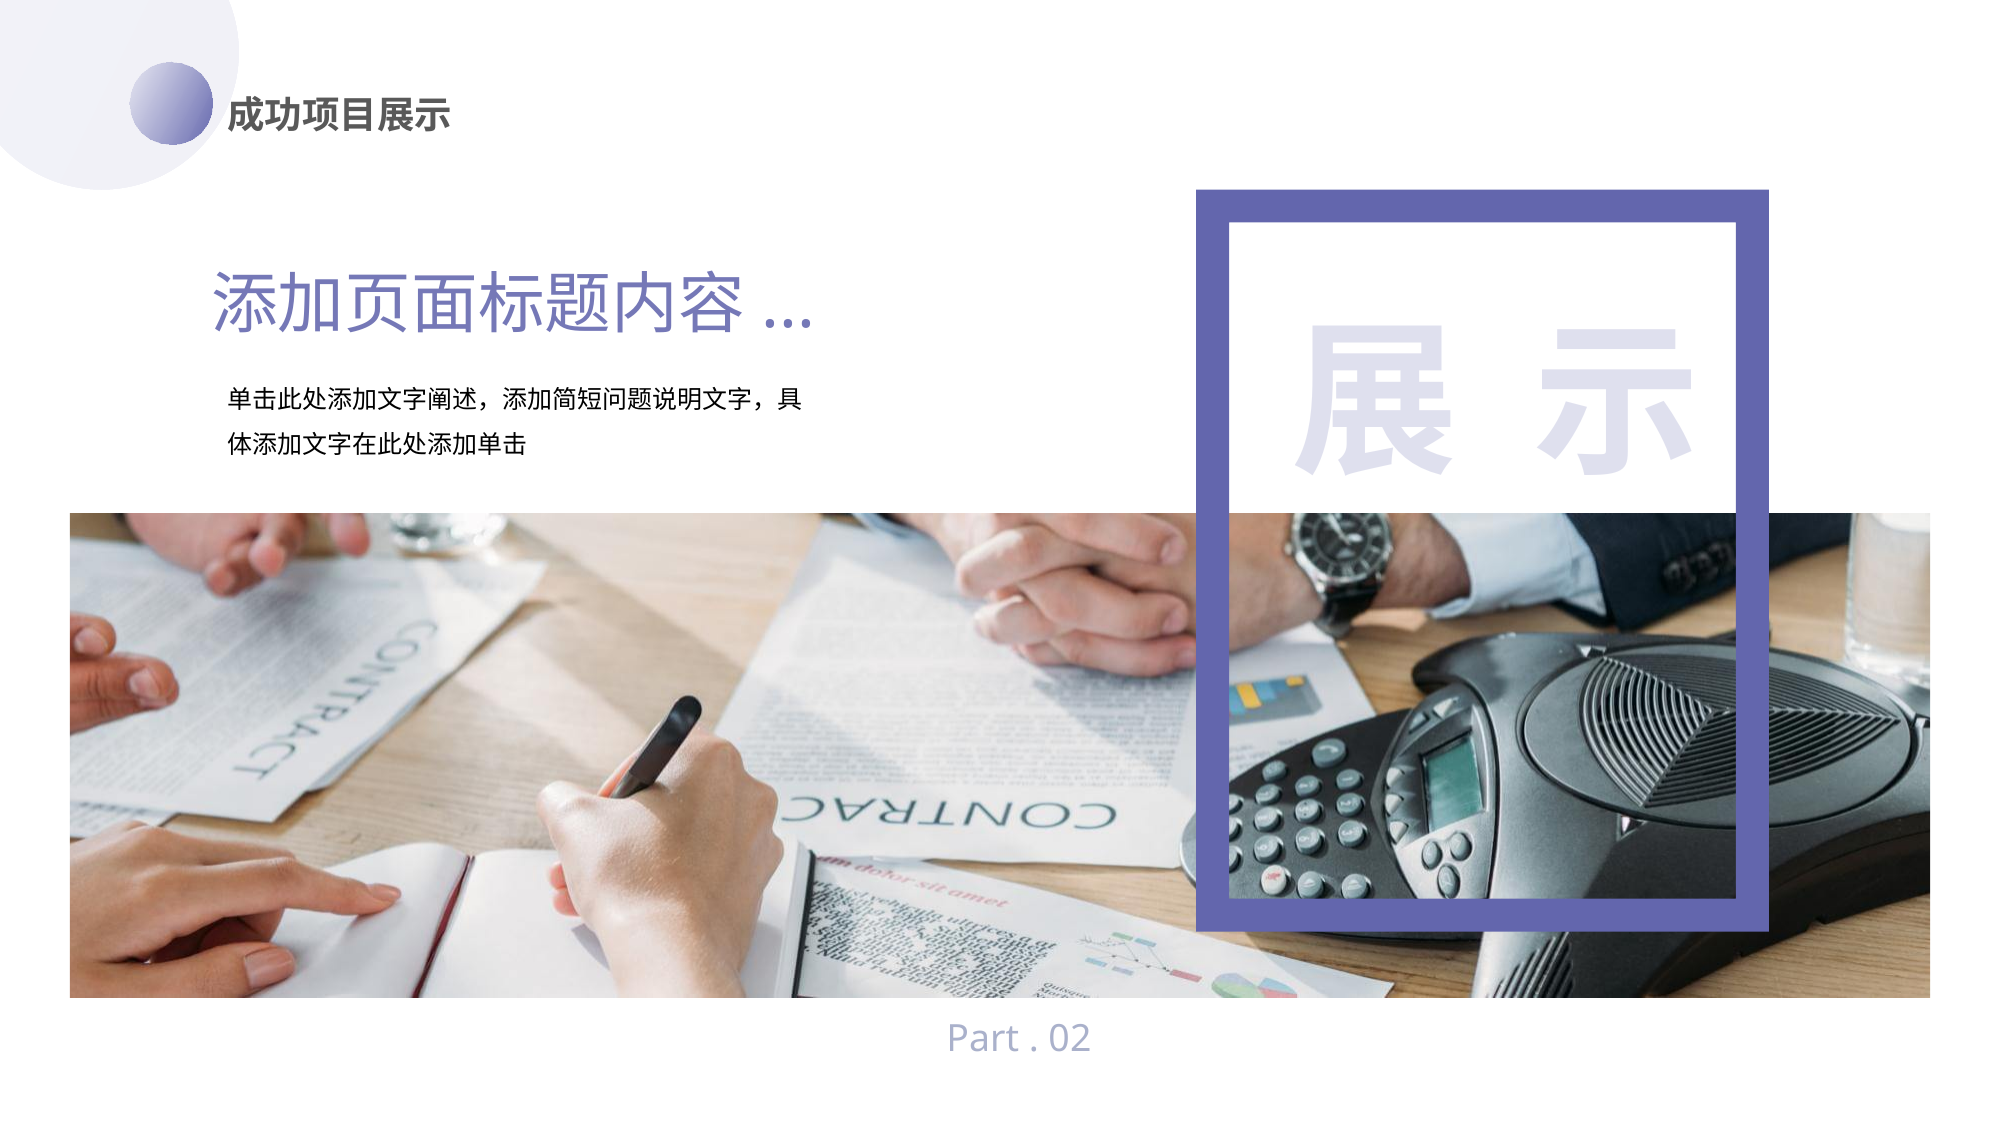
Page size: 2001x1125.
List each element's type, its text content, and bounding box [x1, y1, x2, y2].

text_box 添加页面标题内容... [196, 253, 830, 349]
text_box [1195, 188, 1770, 933]
text_box 展 示 [1277, 286, 1716, 501]
text_box [128, 60, 212, 146]
text_box 单击此处添加文字阐述，添加简短问题说明文字，具体添加文字在此处添加单击 [212, 361, 825, 467]
text_box Part . 02 [931, 998, 1154, 1075]
text_box [0, 0, 240, 191]
text_box 成功项目展示 [212, 84, 626, 144]
text_box [69, 513, 1931, 998]
